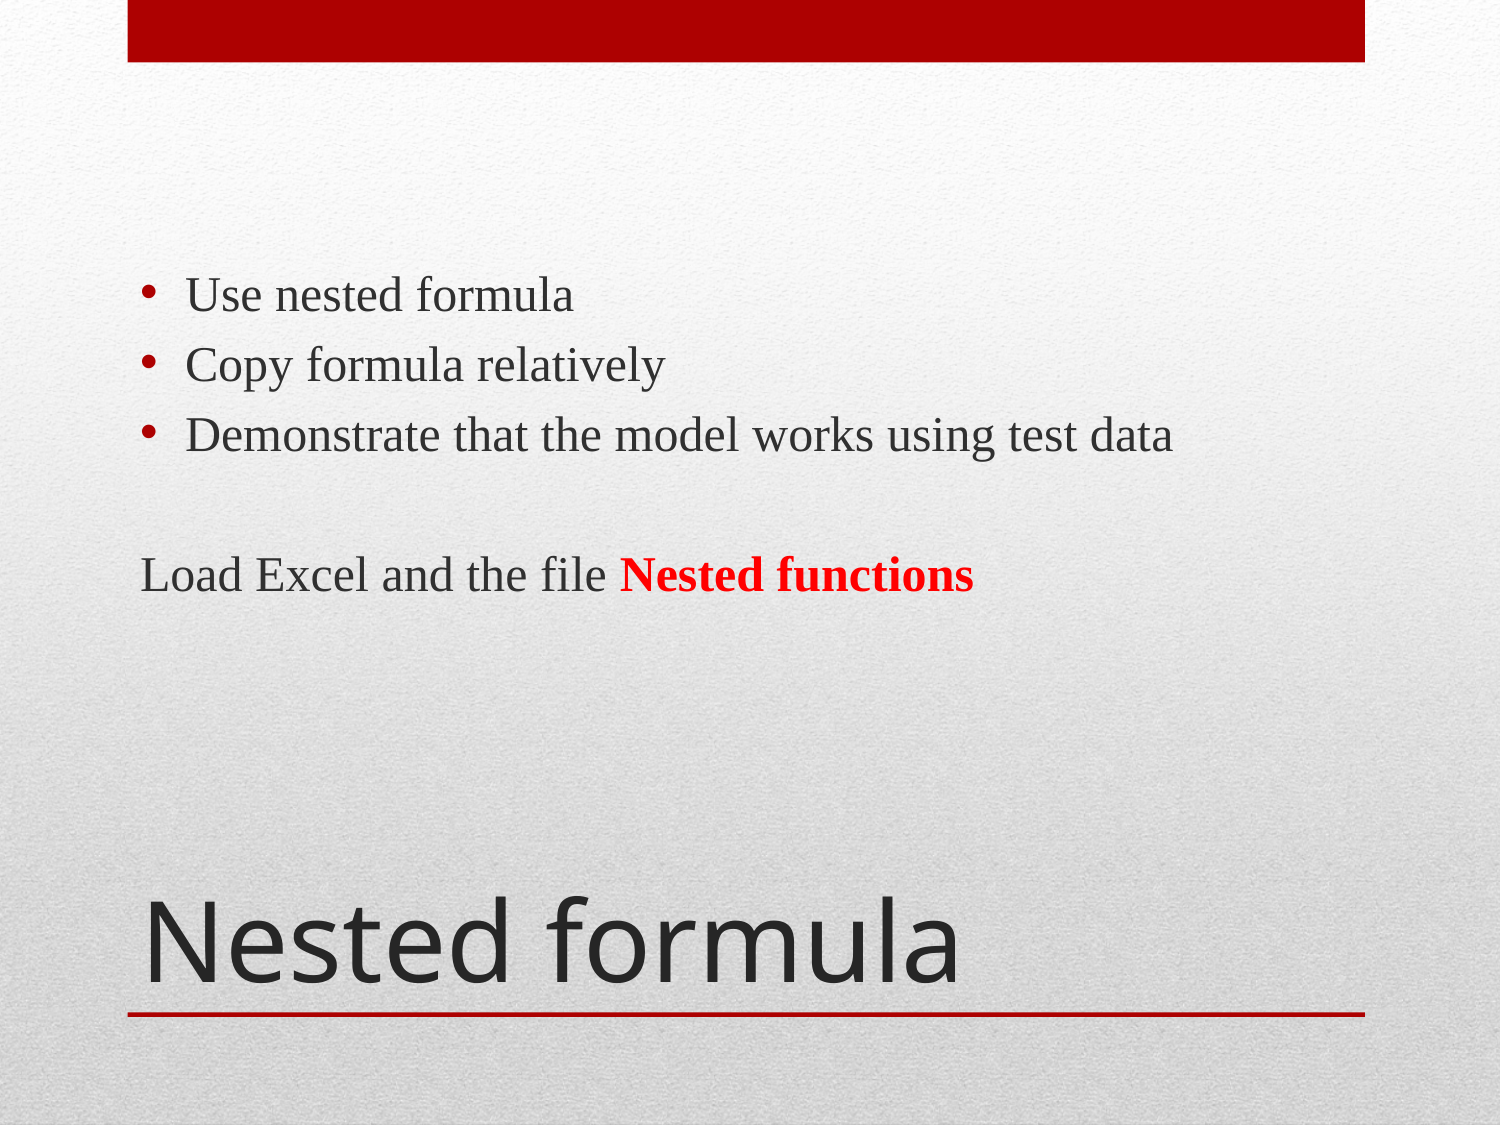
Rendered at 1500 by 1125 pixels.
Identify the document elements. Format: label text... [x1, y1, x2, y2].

title Nested formula [125, 750, 1238, 1013]
list Use nested formula Copy formula relatively Demonstrate that the model works using test data Load Excel and the file Nested functions [125, 112, 1363, 750]
